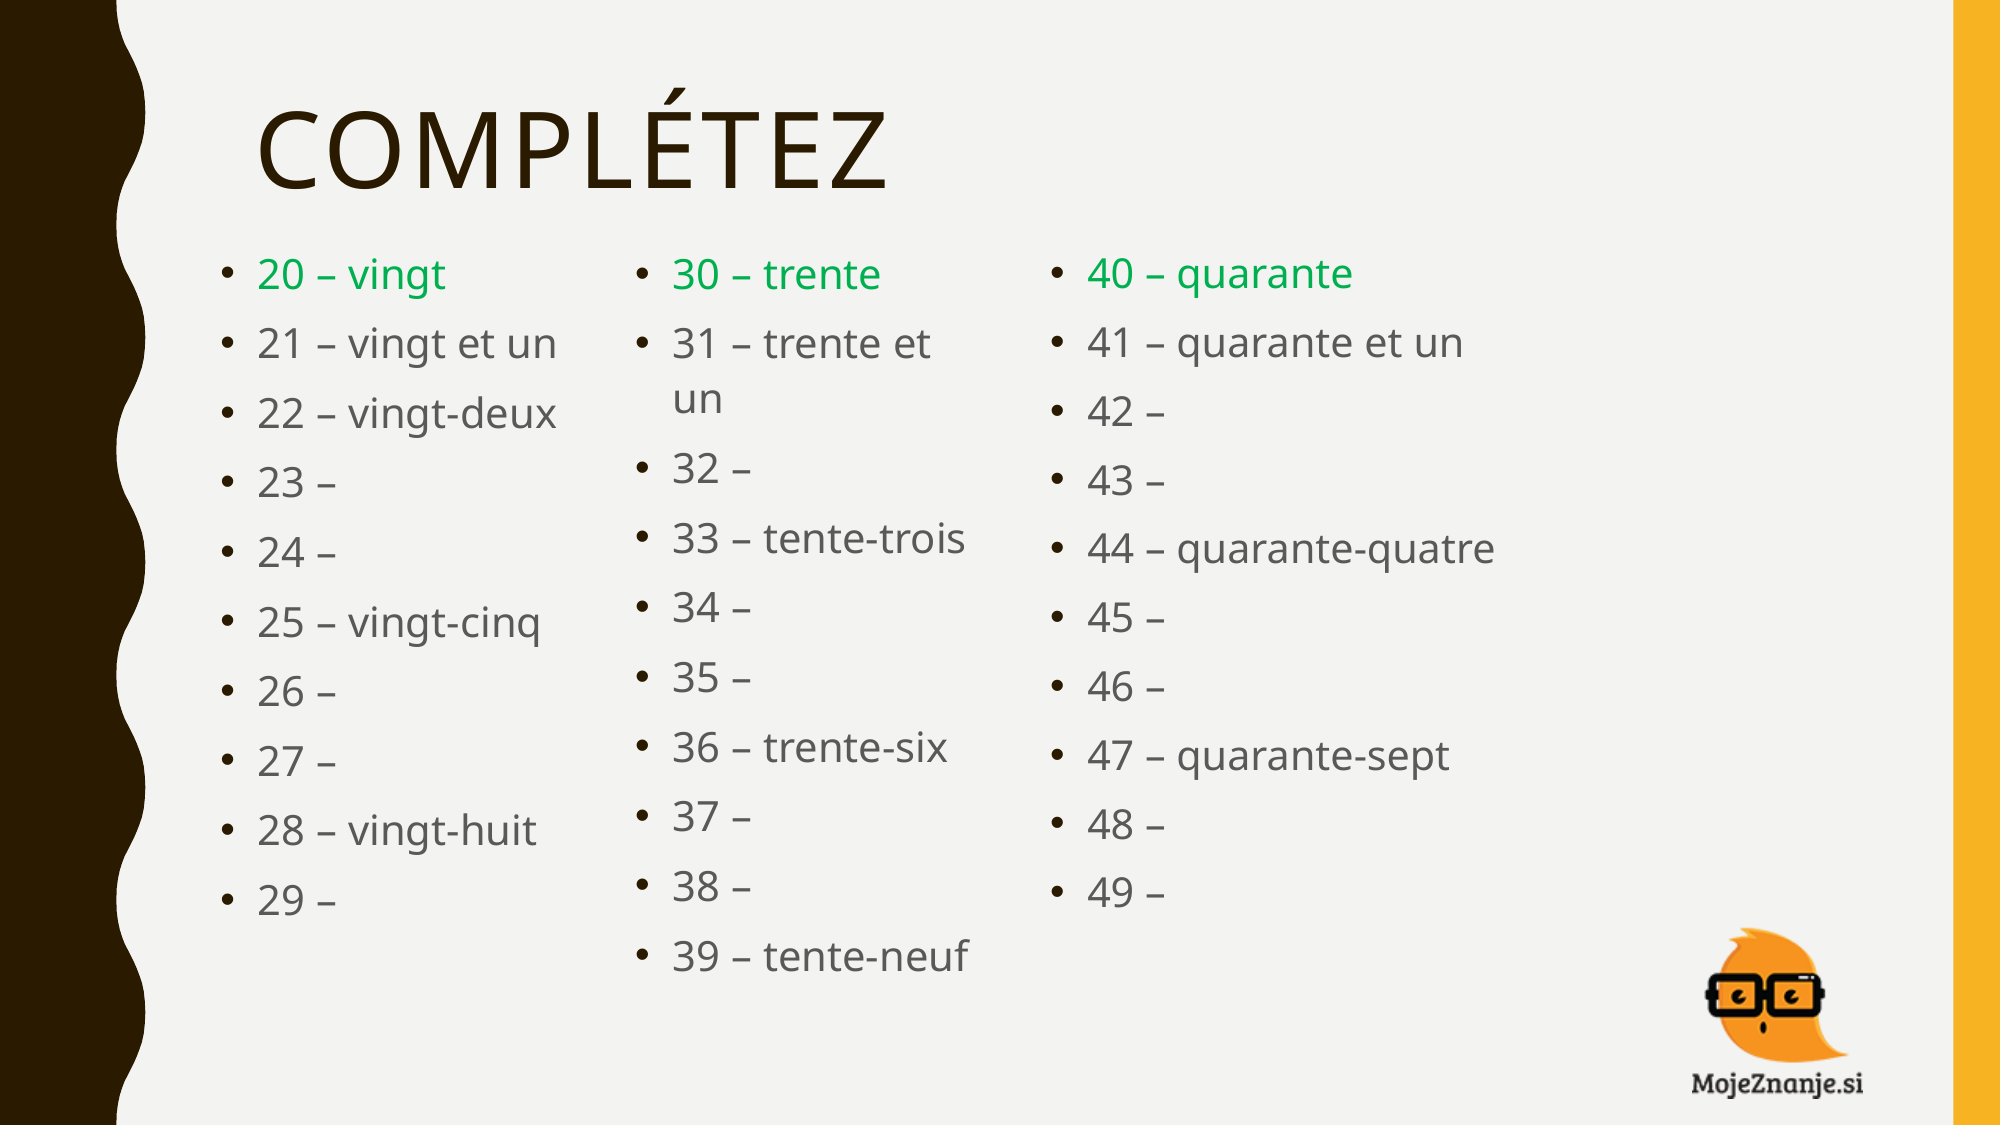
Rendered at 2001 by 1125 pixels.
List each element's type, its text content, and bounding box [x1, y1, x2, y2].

text_box Complétez [239, 89, 1778, 221]
picture [1692, 926, 1863, 1099]
text_box 30 – trente 31 – trente et un 32 – 33 – tente-trois 34 – 35 – 36 – trente-six 37 – 38 – 39 – tente-neuf [620, 235, 999, 1030]
text_box 40 – quarante 41 – quarante et un 42 – 43 – 44 – quarante-quatre 45 – 46 – 47 – quarante-sept 48 – 49 – [1035, 235, 1513, 947]
list 20 – vingt 21 – vingt et un 22 – vingt-deux 23 – 24 – 25 – vingt-cinq 26 – 27 – 28 – vingt-huit 29 – [205, 235, 620, 961]
